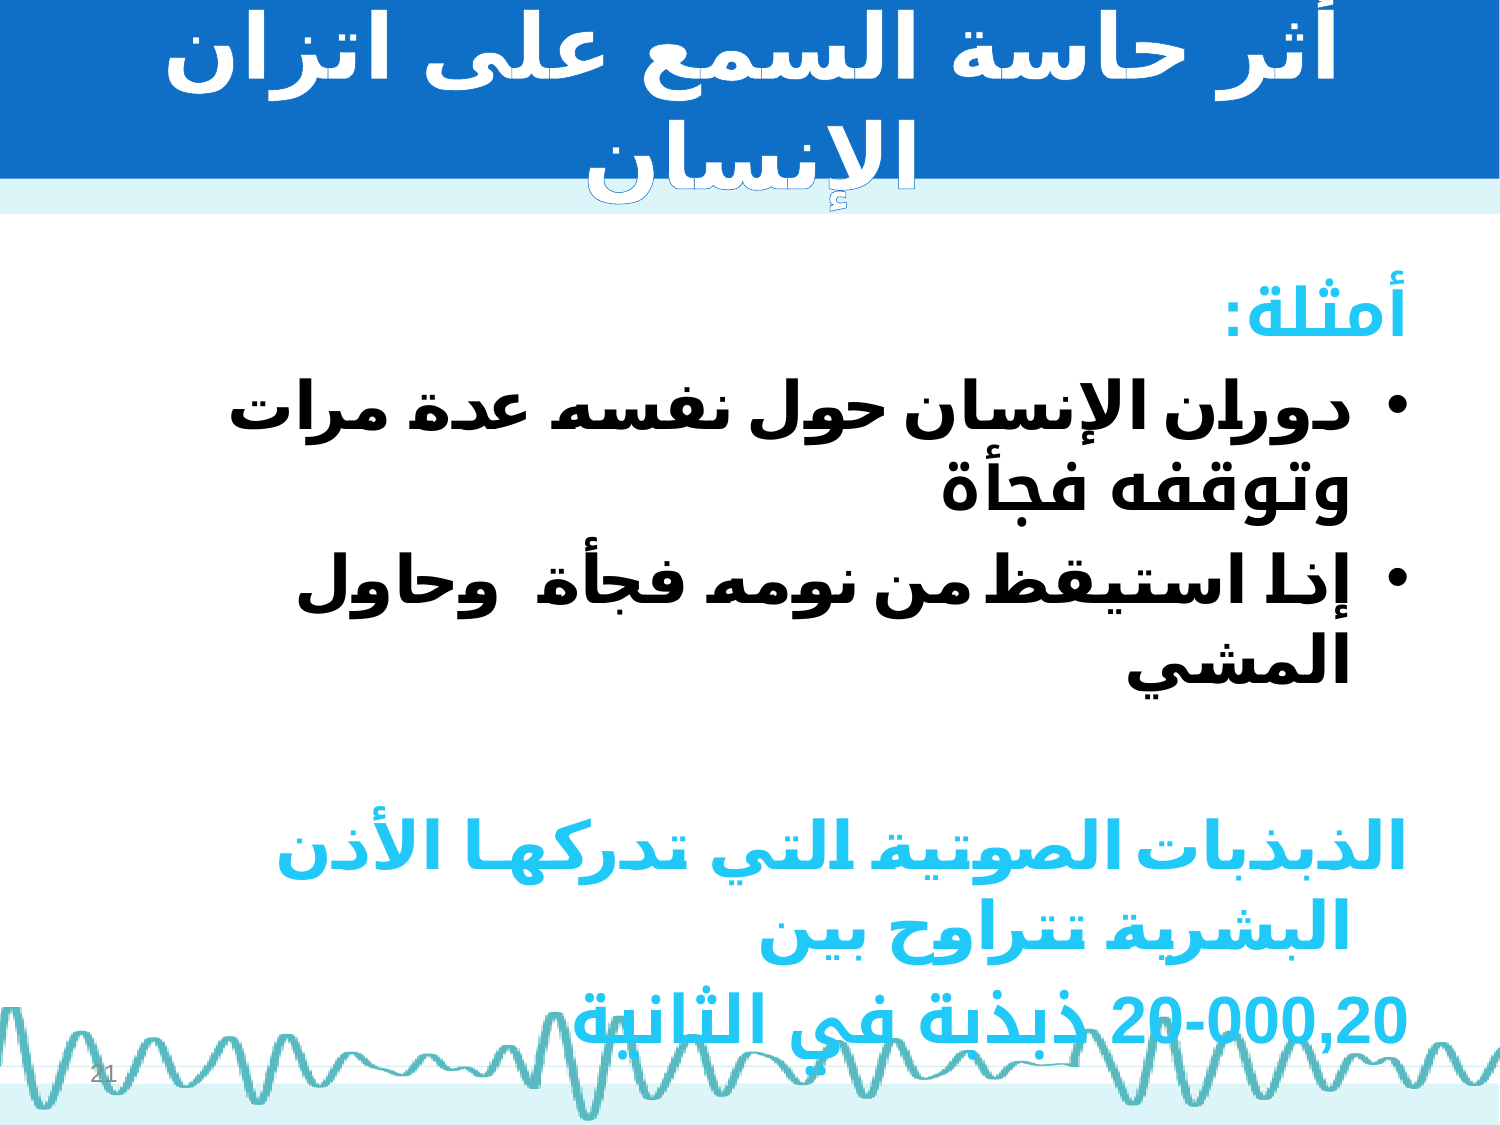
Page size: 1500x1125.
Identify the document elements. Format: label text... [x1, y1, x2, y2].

slide_number 21 [75, 1042, 425, 1103]
list أمثلة: دوران الإنسان حول نفسه عدة مرات وتوقفه فجأة إذا استيقظ من نومه فجأة وحاول المشي الذبذبات الصوتية التي تدركها الأذن البشرية تتراوح بين 20-000,20 ذبذبة في الثانية [75, 262, 1425, 1005]
title أثر حاسة السمع على اتزان الإنسان [77, 3, 1428, 192]
